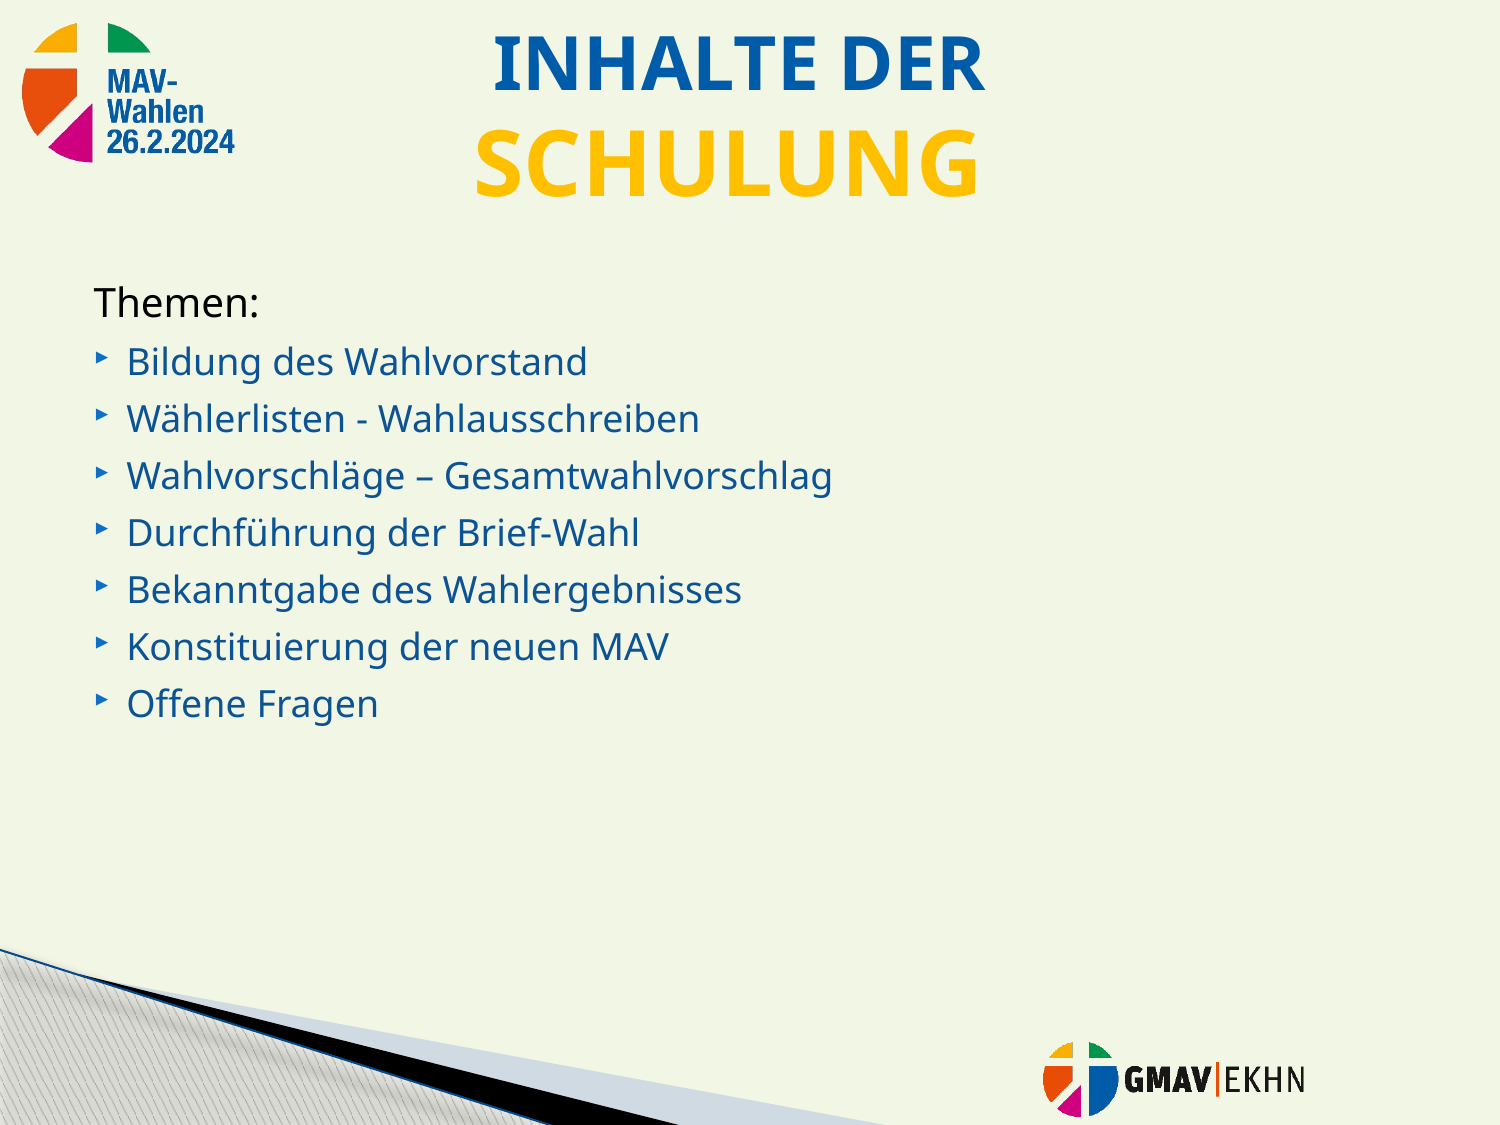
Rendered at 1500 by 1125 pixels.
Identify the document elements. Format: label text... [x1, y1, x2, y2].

text_box INHALTE DER SCHULUNG [64, 66, 1415, 254]
picture [1040, 1039, 1306, 1120]
list Themen: Bildung des Wahlvorstand Wählerlisten - Wahlausschreiben Wahlvorschläge – Gesamtwahlvorschlag Durchführung der Brief-Wahl Bekanntgabe des Wahlergebnisses Konstituierung der neuen MAV Offene Fragen [64, 267, 1415, 740]
picture [5, 6, 255, 174]
